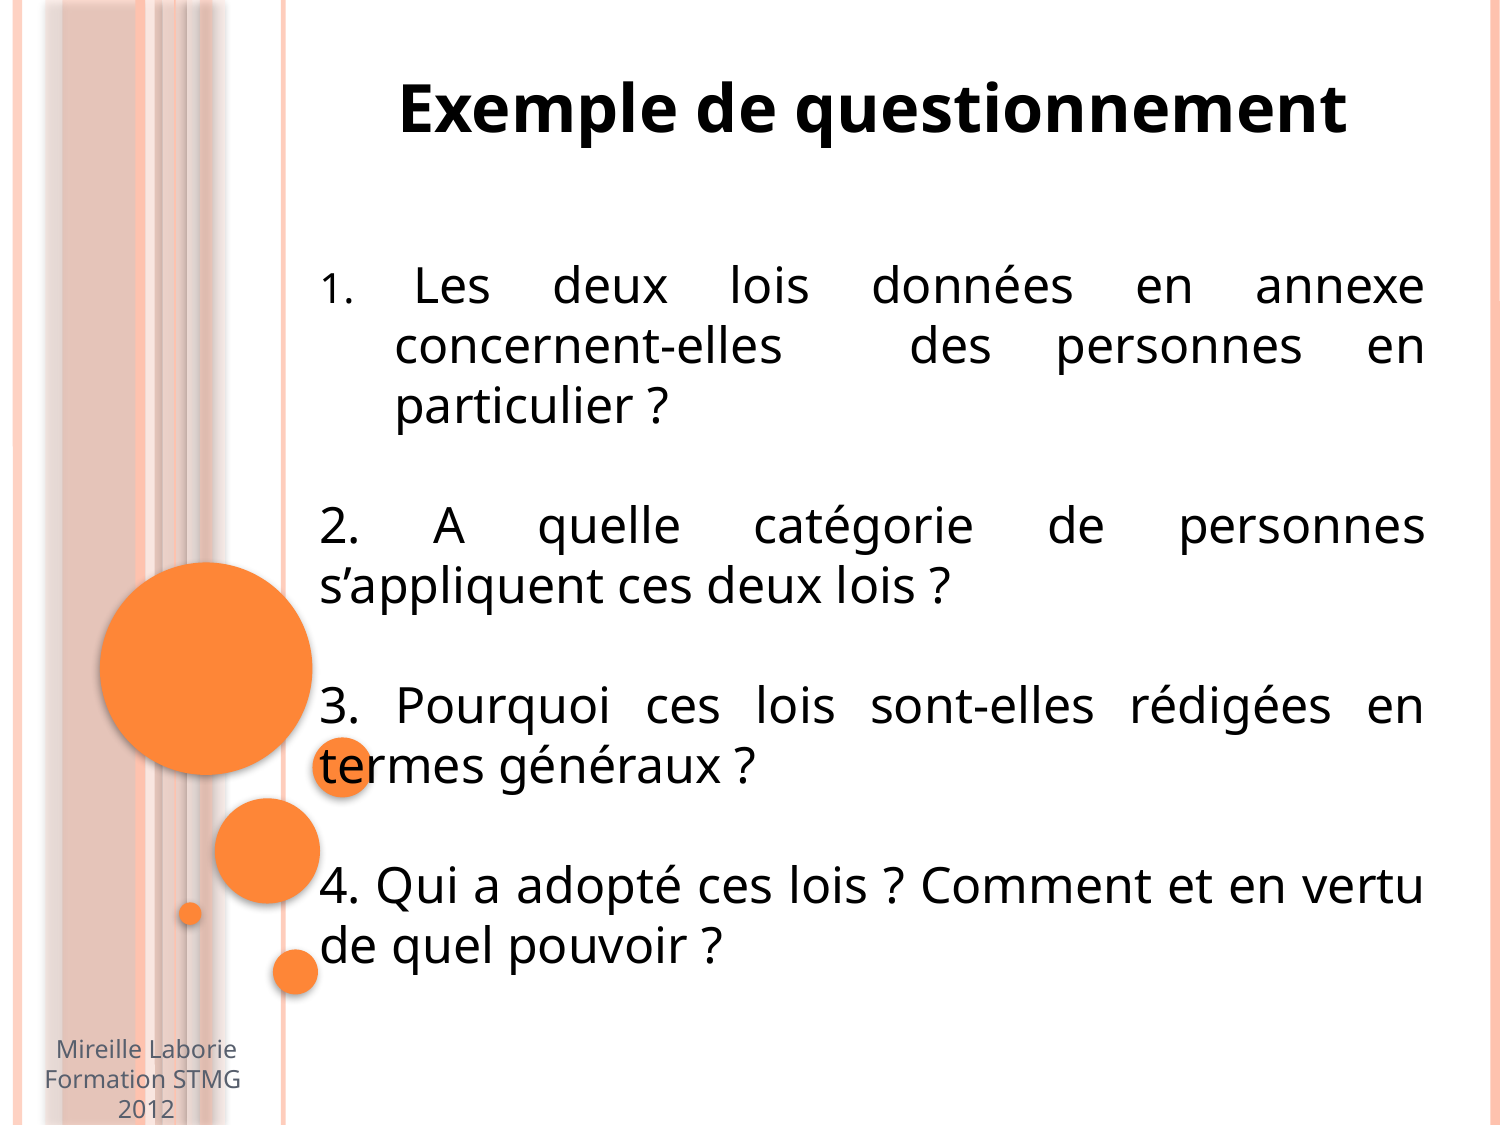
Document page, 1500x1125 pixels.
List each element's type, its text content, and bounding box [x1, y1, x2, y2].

text_box Exemple de questionnement [328, 58, 1418, 154]
footer Mireille Laborie Formation STMG 2012 [0, 1031, 293, 1125]
text_box 1. Les deux lois données en annexe concernent-elles des personnes en particulier ? 2. A quelle catégorie de personnes s’appliquent ces deux lois ? 3. Pourquoi ces lois sont-elles rédigées en termes généraux ? 4. Qui a adopté ces lois ? Comment et en vertu de quel pouvoir ? [304, 246, 1442, 1031]
